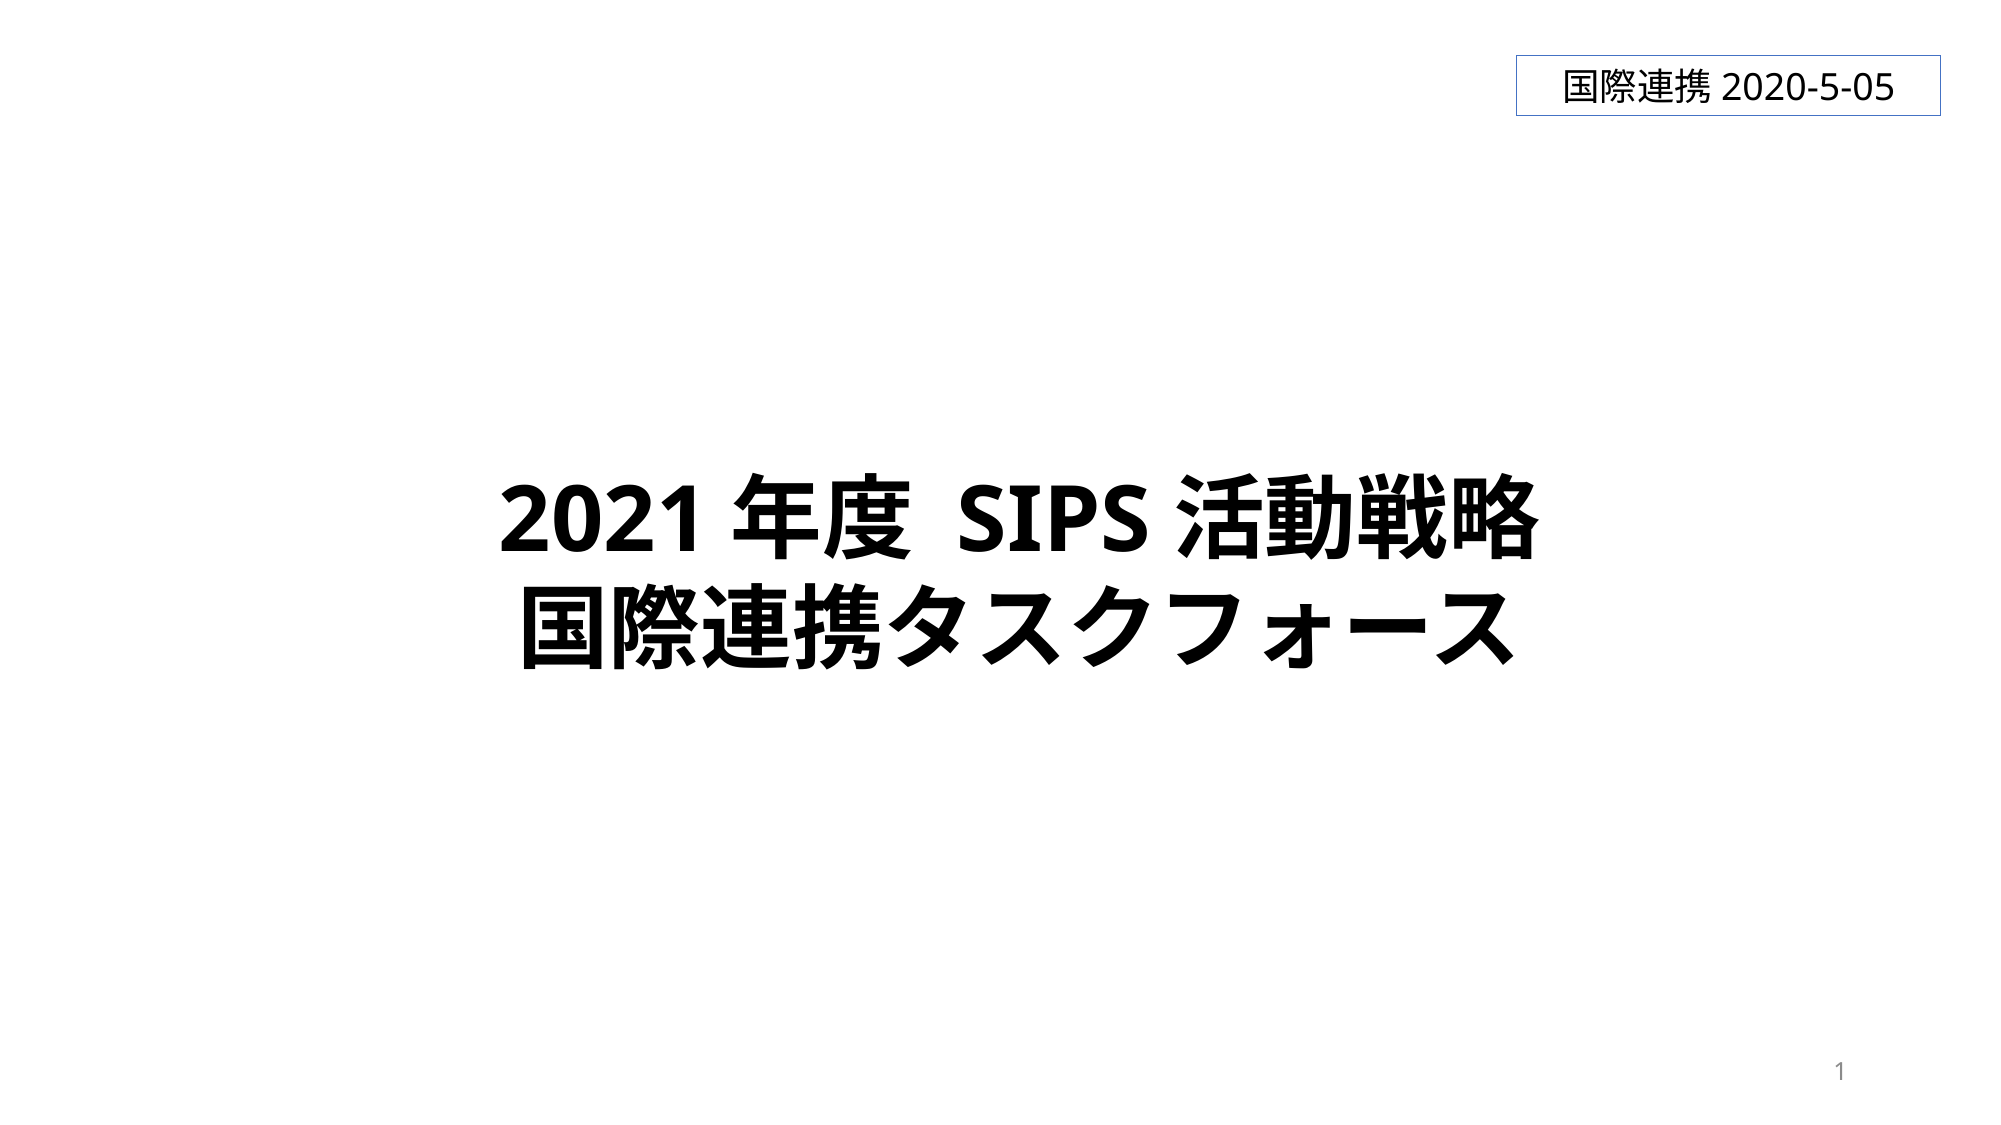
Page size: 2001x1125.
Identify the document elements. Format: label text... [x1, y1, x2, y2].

text_box 2021年度 SIPS活動戦略 国際連携タスクフォース [375, 452, 1664, 688]
slide_number 1 [1412, 1042, 1863, 1103]
text_box 国際連携2020-5-05 [1516, 55, 1941, 116]
